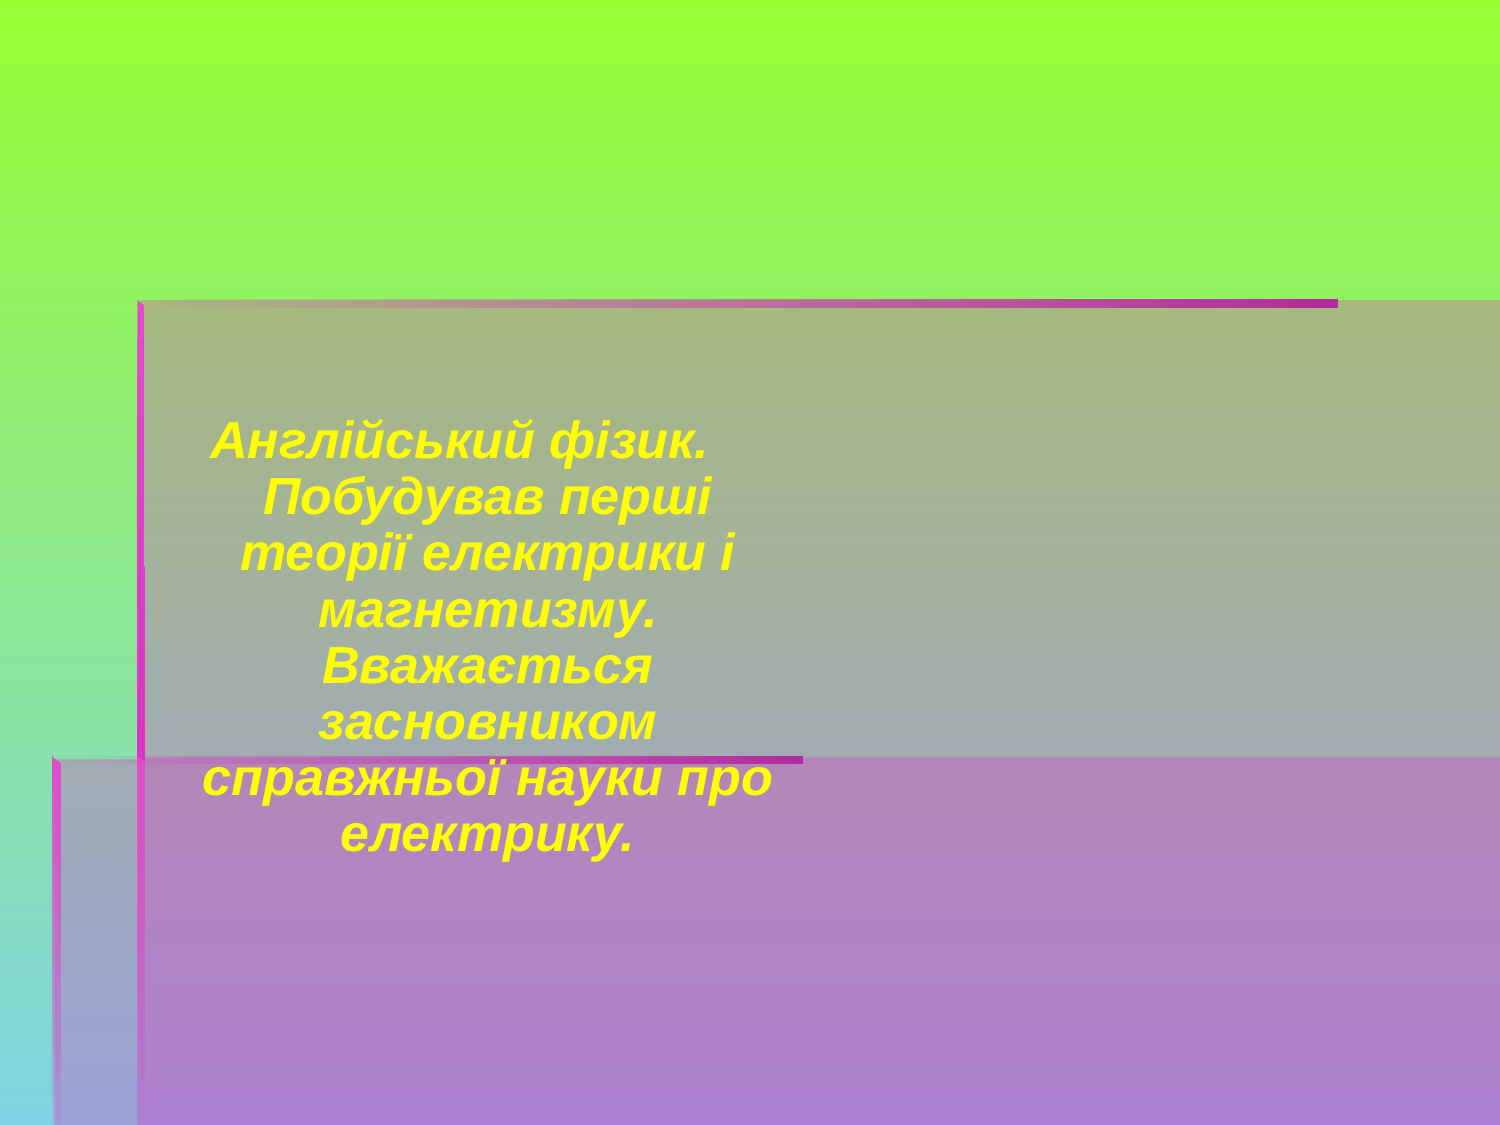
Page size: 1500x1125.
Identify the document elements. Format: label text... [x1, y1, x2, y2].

list Англійський фізик. Побудував перші теорії електрики і магнетизму. Вважається засновником справжньої науки про електрику. [101, 266, 819, 872]
